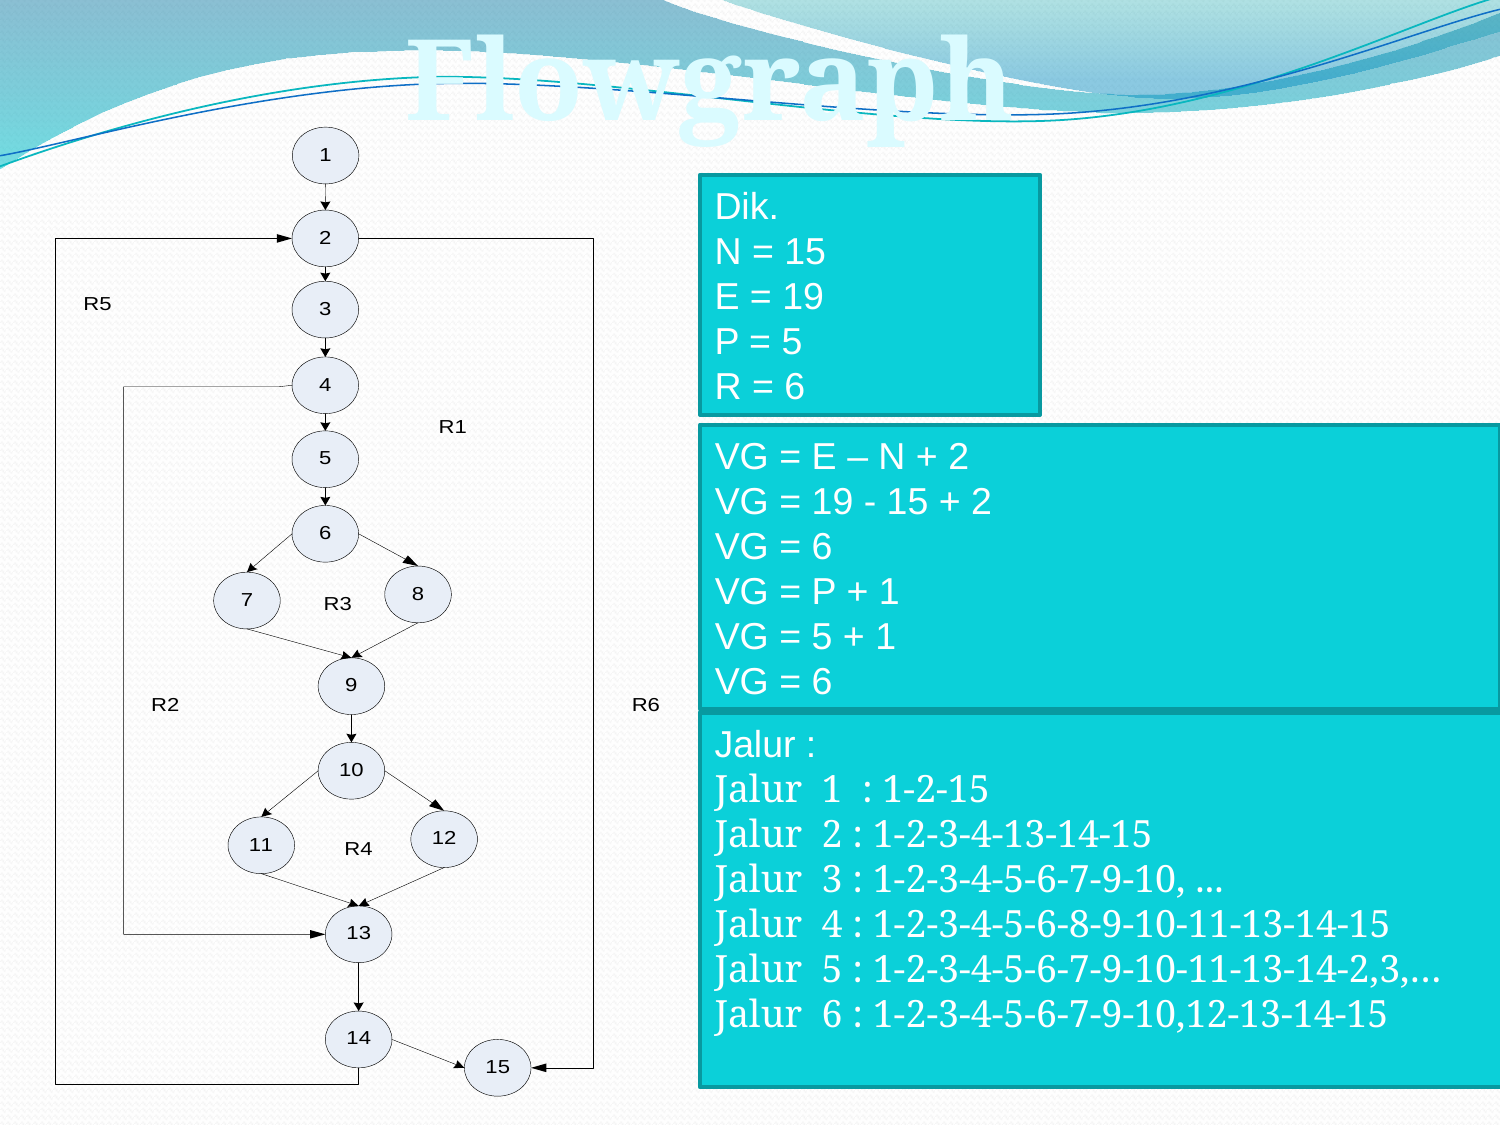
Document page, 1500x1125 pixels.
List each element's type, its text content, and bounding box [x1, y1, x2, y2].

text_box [37, 124, 688, 1101]
text_box VG = E – N + 2 VG = 19 - 15 + 2 VG = 6 VG = P + 1 VG = 5 + 1 VG = 6 [698, 423, 1500, 711]
text_box Jalur : Jalur 1 : 1-2-15 Jalur 2 : 1-2-3-4-13-14-15 Jalur 3 : 1-2-3-4-5-6-7-9-10, ... Jalur 4 : 1-2-3-4-5-6-8-9-10-11-13-14-15 Jalur 5 : 1-2-3-4-5-6-7-9-10-11-13-14-2,3,… Jalur 6 : 1-2-3-4-5-6-7-9-10,12-13-14-15 [698, 711, 1500, 1089]
text_box Flowgraph [390, 0, 1030, 150]
text_box Dik. N = 15 E = 19 P = 5 R = 6 [698, 173, 1042, 417]
